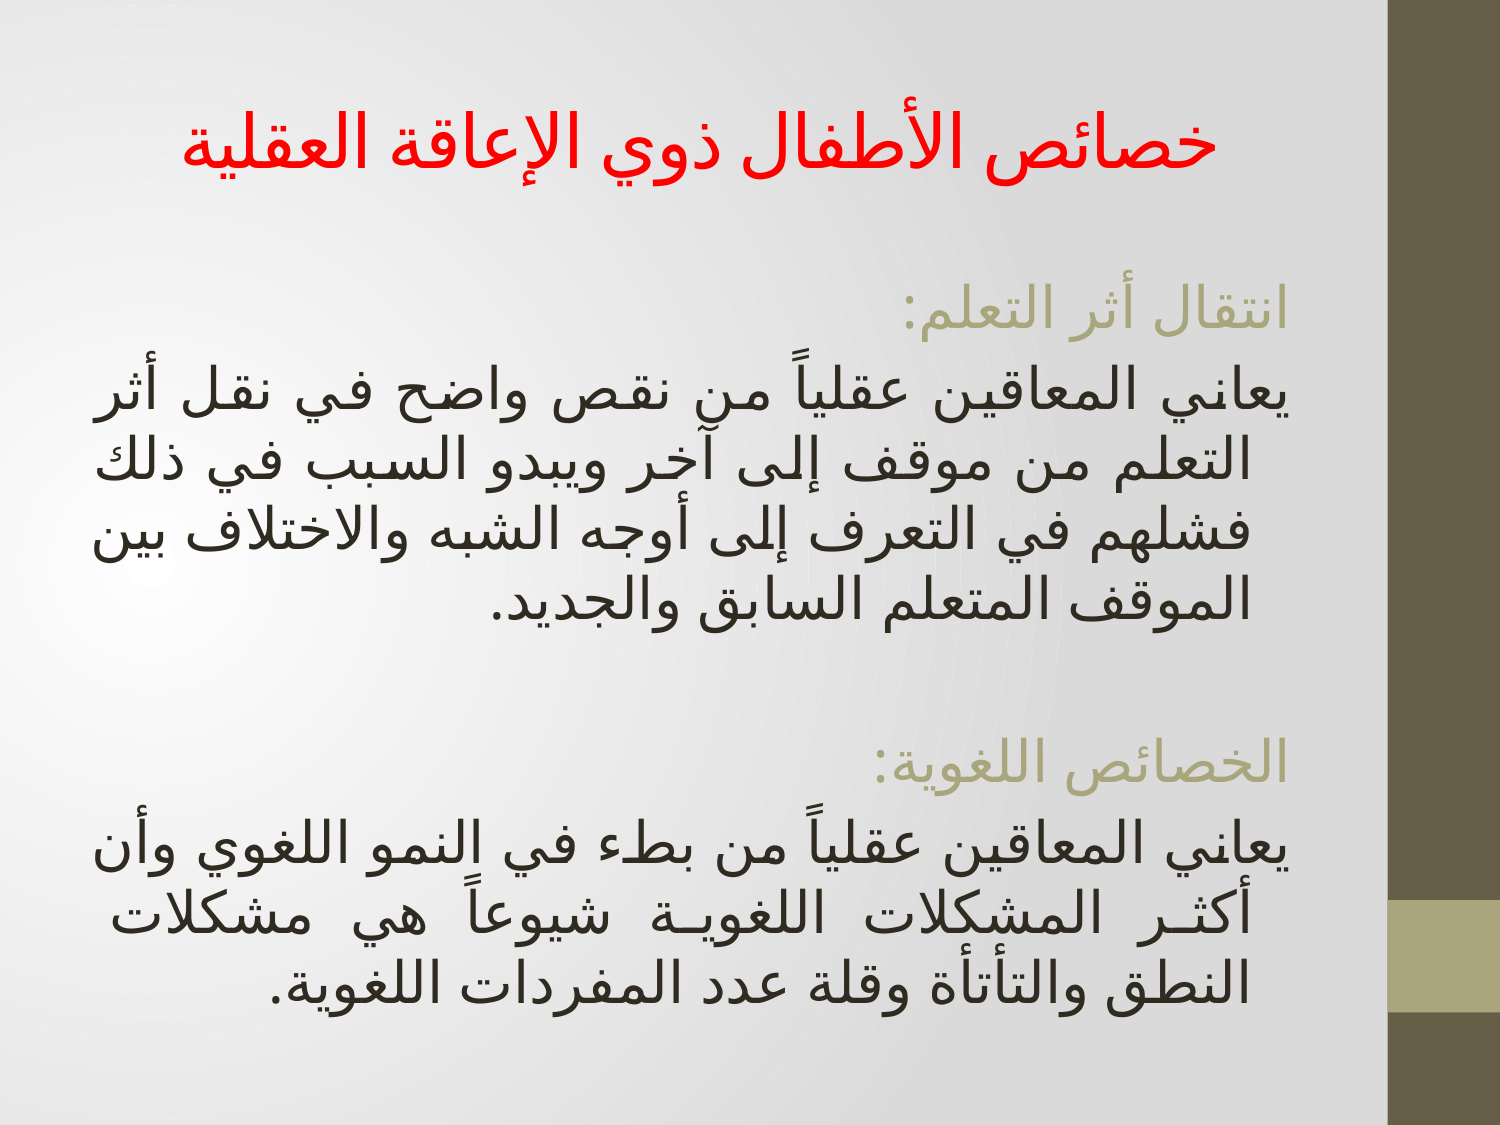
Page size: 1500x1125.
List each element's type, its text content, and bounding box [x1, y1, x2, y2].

list انتقال أثر التعلم: يعاني المعاقين عقلياً من نقص واضح في نقل أثر التعلم من موقف إلى آخر ويبدو السبب في ذلك فشلهم في التعرف إلى أوجه الشبه والاختلاف بين الموقف المتعلم السابق والجديد. الخصائص اللغوية: يعاني المعاقين عقلياً من بطء في النمو اللغوي وأن أكثر المشكلات اللغوية شيوعاً هي مشكلات النطق والتأتأة وقلة عدد المفردات اللغوية. [75, 262, 1325, 1050]
title خصائص الأطفال ذوي الإعاقة العقلية [75, 45, 1325, 233]
